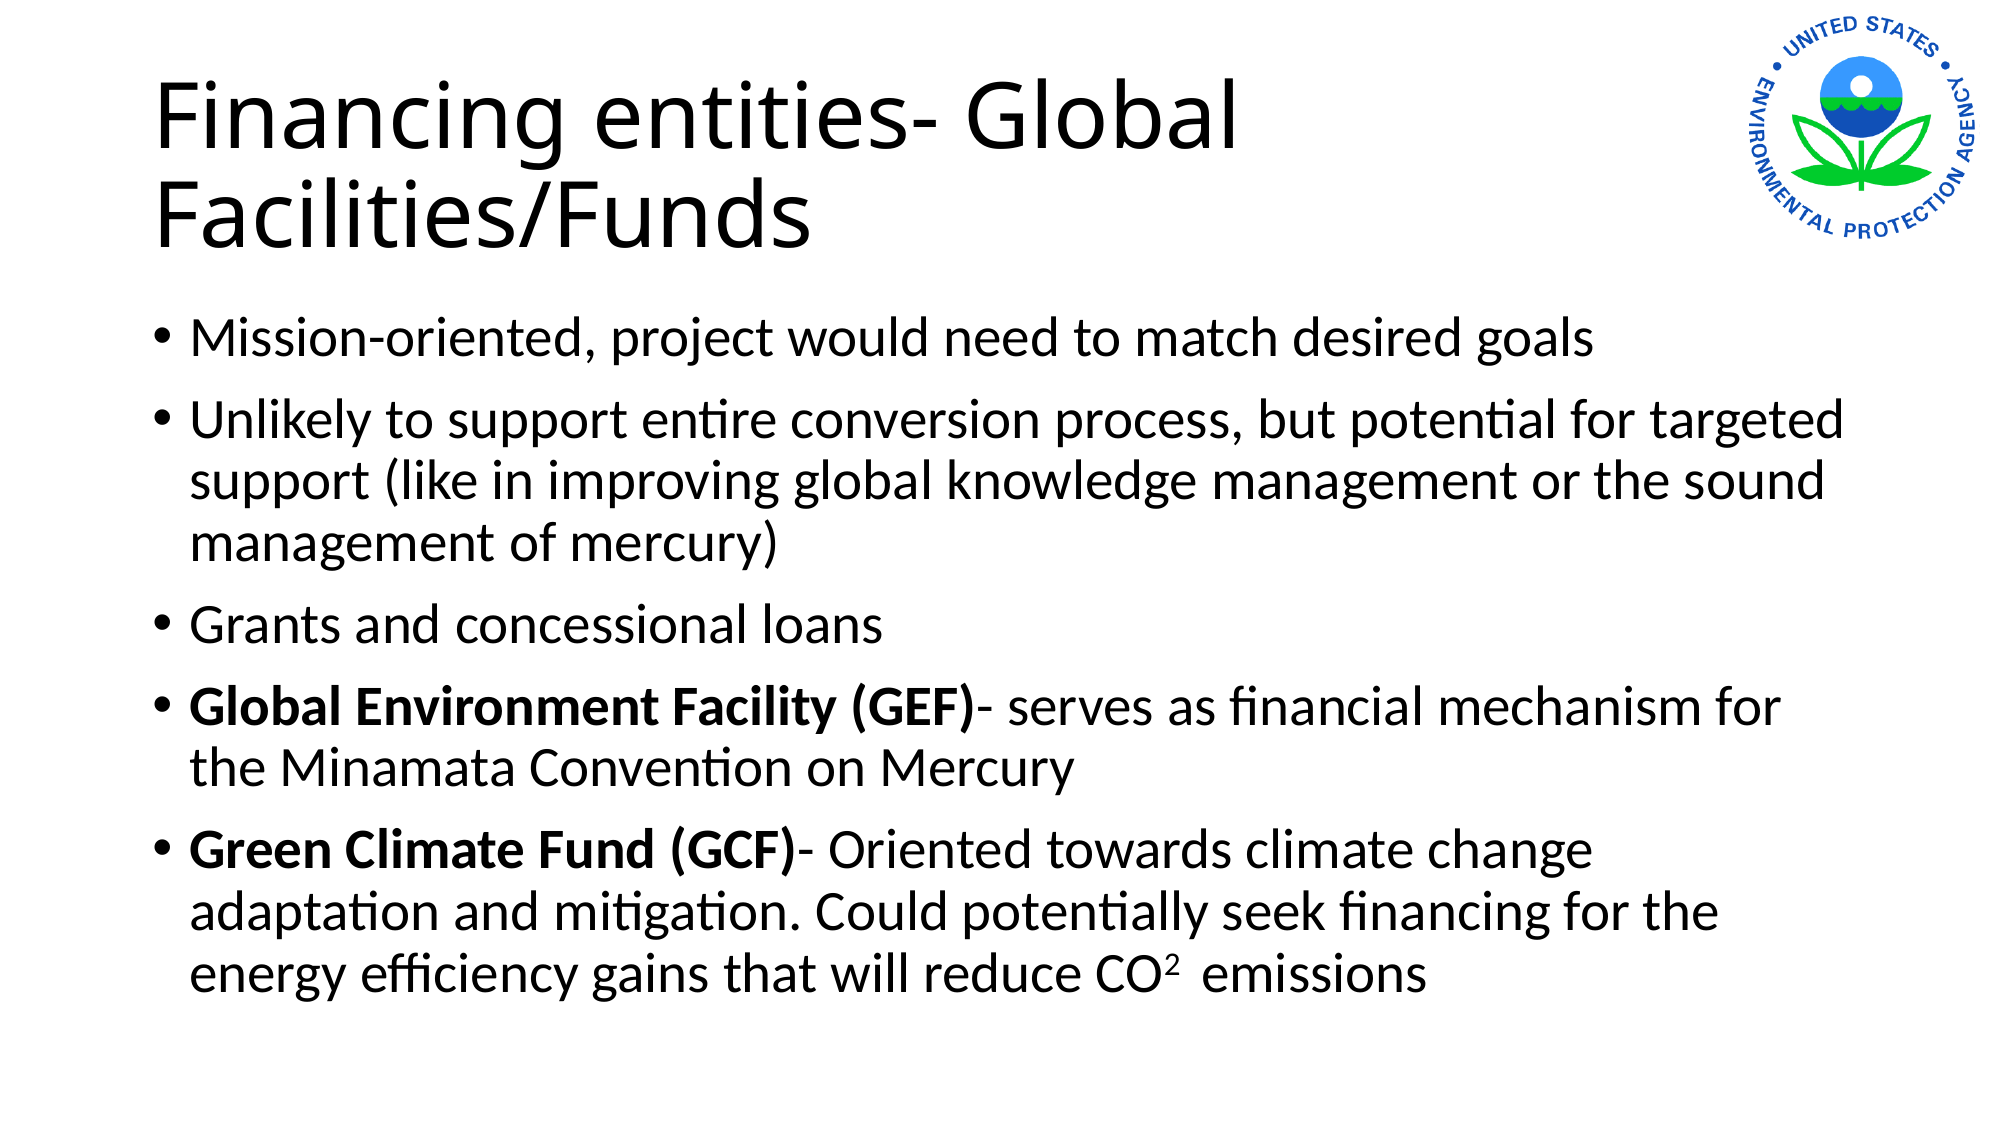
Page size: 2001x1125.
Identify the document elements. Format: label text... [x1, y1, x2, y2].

picture [1749, 0, 1980, 250]
list Mission-oriented, project would need to match desired goals Unlikely to support entire conversion process, but potential for targeted support (like in improving global knowledge management or the sound management of mercury) Grants and concessional loans Global Environment Facility (GEF)- serves as financial mechanism for the Minamata Convention on Mercury Green Climate Fund (GCF)- Oriented towards climate change adaptation and mitigation. Could potentially seek financing for the energy efficiency gains that will reduce CO2 emissions [137, 299, 1863, 1014]
title Financing entities- Global Facilities/Funds [137, 59, 1863, 278]
